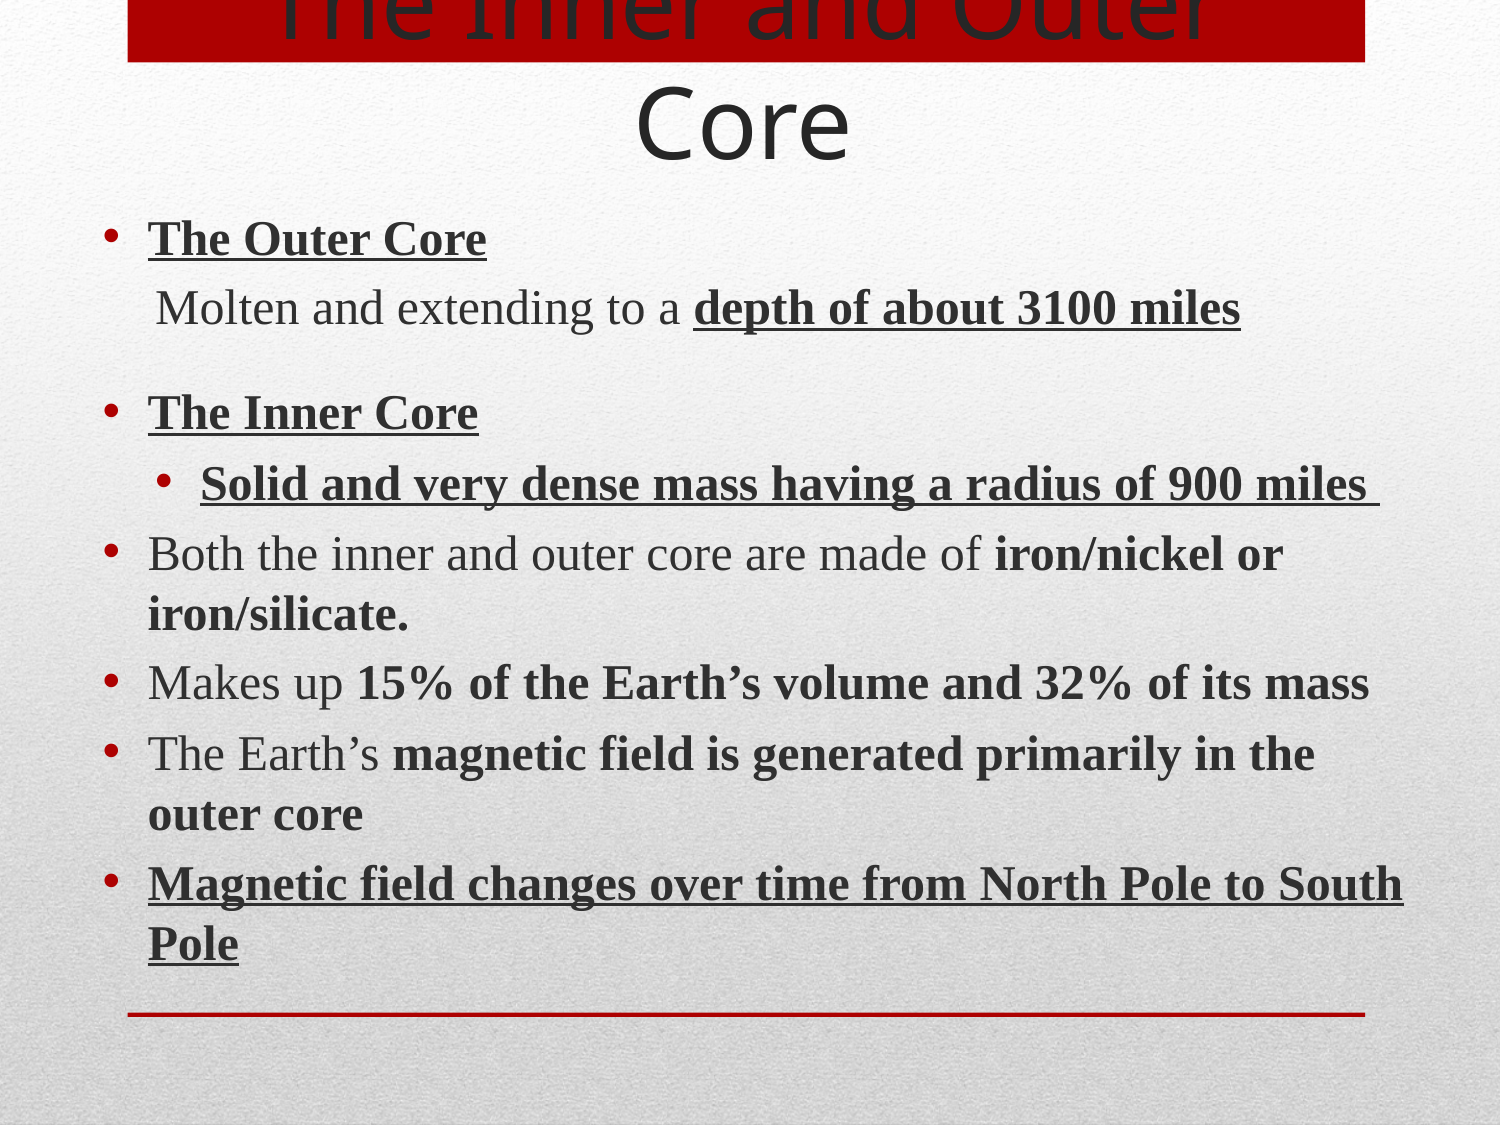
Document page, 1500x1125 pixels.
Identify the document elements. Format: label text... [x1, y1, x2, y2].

title The Inner and Outer Core [174, 0, 1313, 125]
list The Outer Core Molten and extending to a depth of about 3100 miles The Inner Core Solid and very dense mass having a radius of 900 miles Both the inner and outer core are made of iron/nickel or iron/silicate. Makes up 15% of the Earth’s volume and 32% of its mass The Earth’s magnetic field is generated primarily in the outer core Magnetic field changes over time from North Pole to South Pole [87, 125, 1438, 1050]
